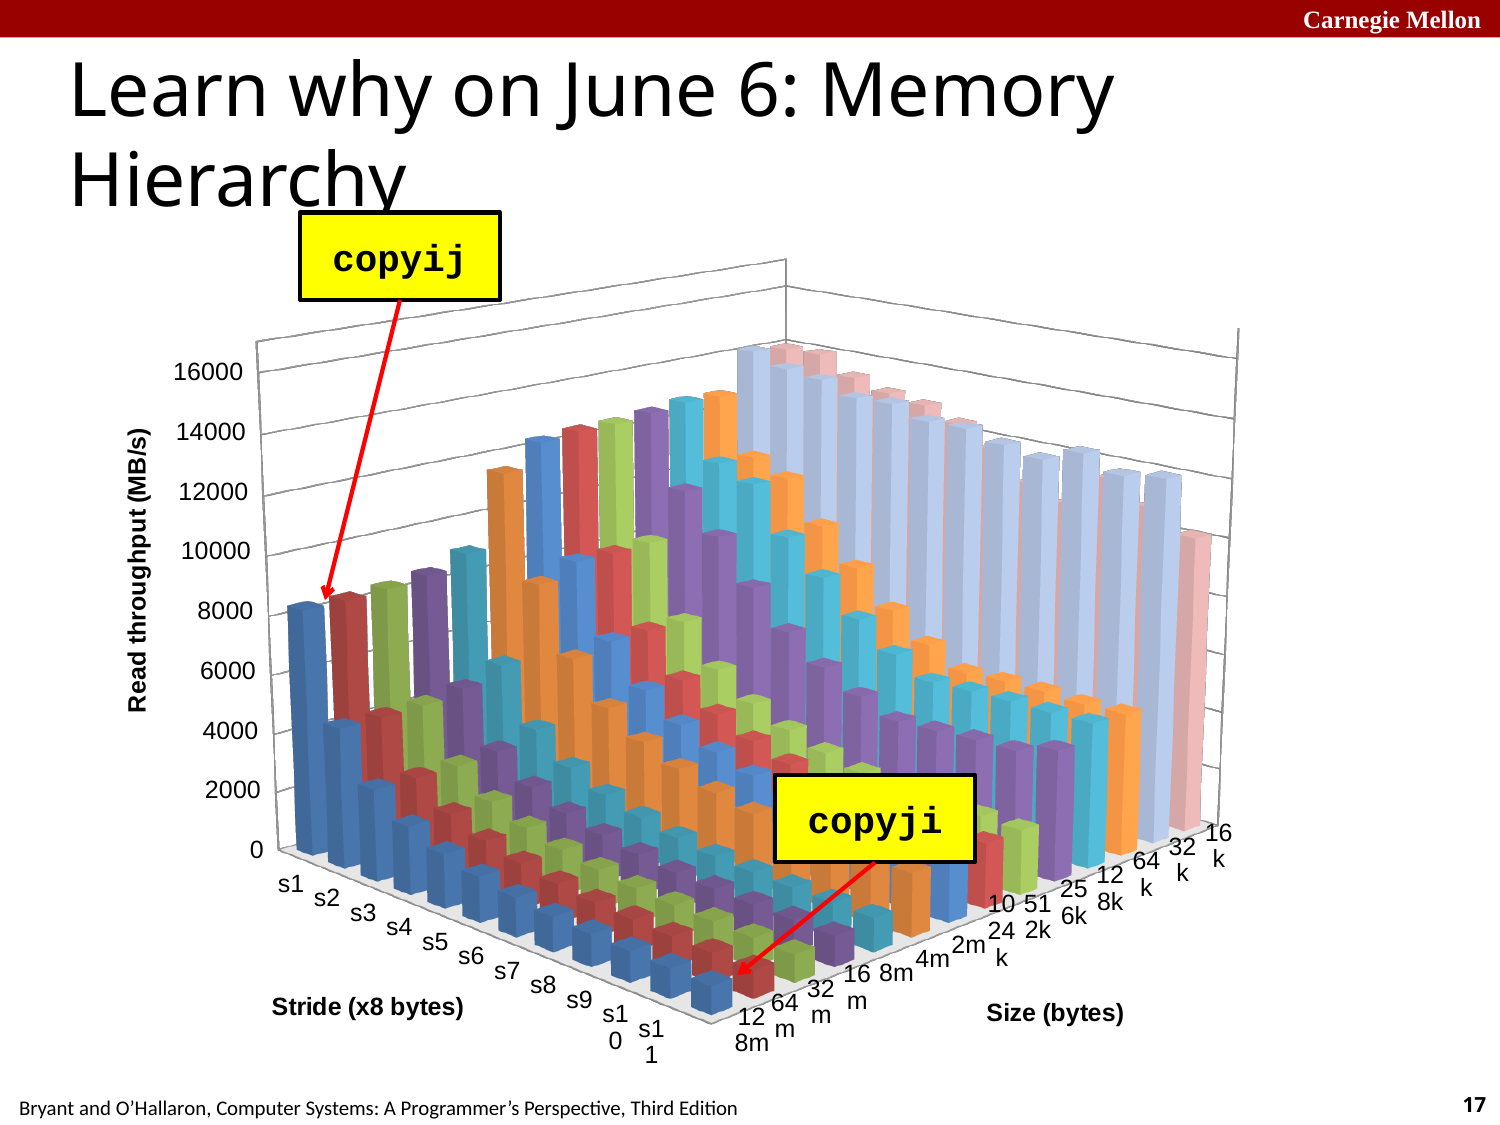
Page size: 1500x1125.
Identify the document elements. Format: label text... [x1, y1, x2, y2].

chart [74, 173, 1482, 1125]
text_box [737, 862, 876, 976]
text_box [324, 299, 401, 601]
title Learn why on June 6: Memory Hierarchy [62, 41, 1438, 222]
